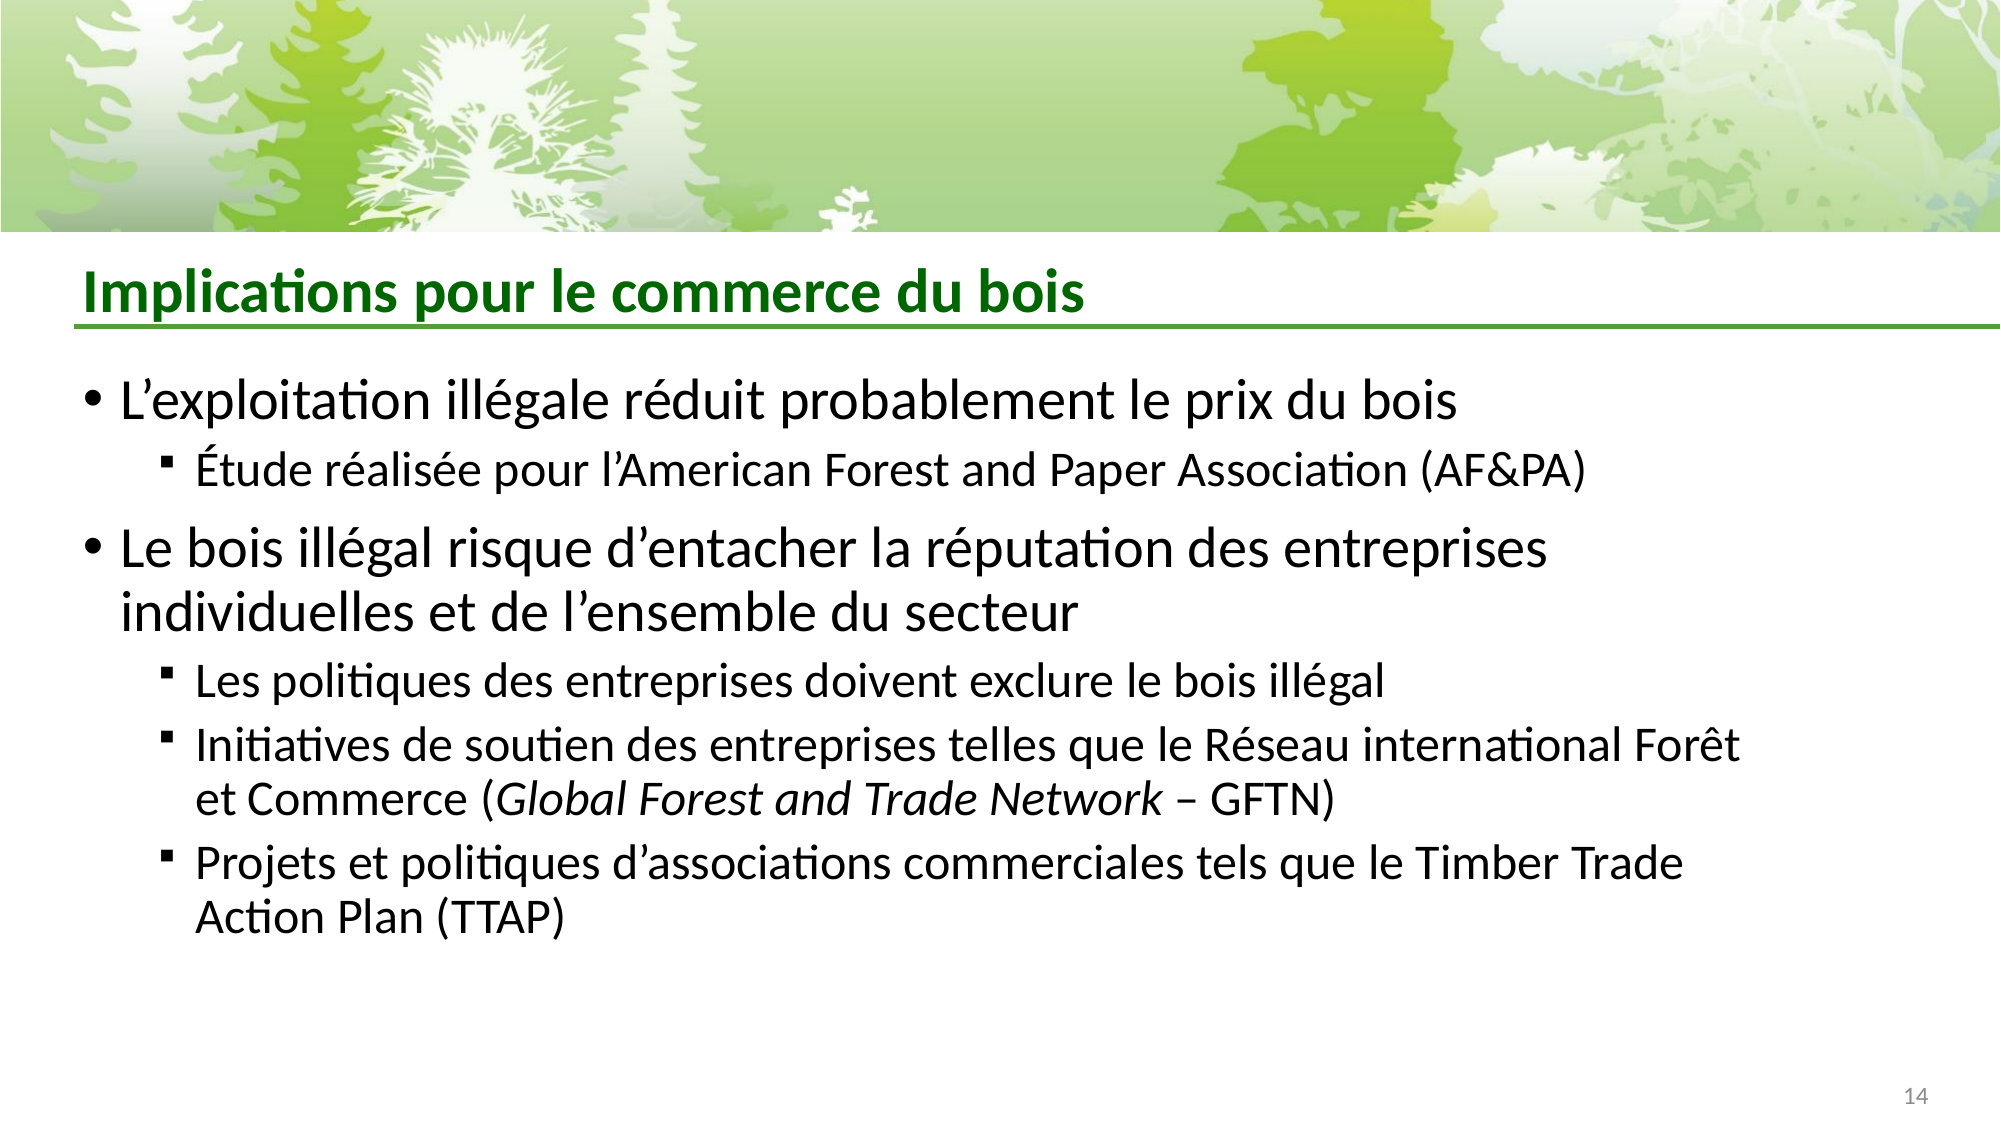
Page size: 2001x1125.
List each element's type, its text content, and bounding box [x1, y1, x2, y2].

list L’exploitation illégale réduit probablement le prix du bois Étude réalisée pour l’American Forest and Paper Association (AF&PA) Le bois illégal risque d’entacher la réputation des entreprises individuelles et de l’ensemble du secteur Les politiques des entreprises doivent exclure le bois illégal Initiatives de soutien des entreprises telles que le Réseau international Forêt et Commerce (Global Forest and Trade Network – GFTN) Projets et politiques d’associations commerciales tels que le Timber Trade Action Plan (TTAP) [67, 362, 1806, 1105]
title Implications pour le commerce du bois [67, 198, 1418, 362]
slide_number 14 [1493, 1065, 1944, 1125]
picture [0, 0, 2000, 232]
